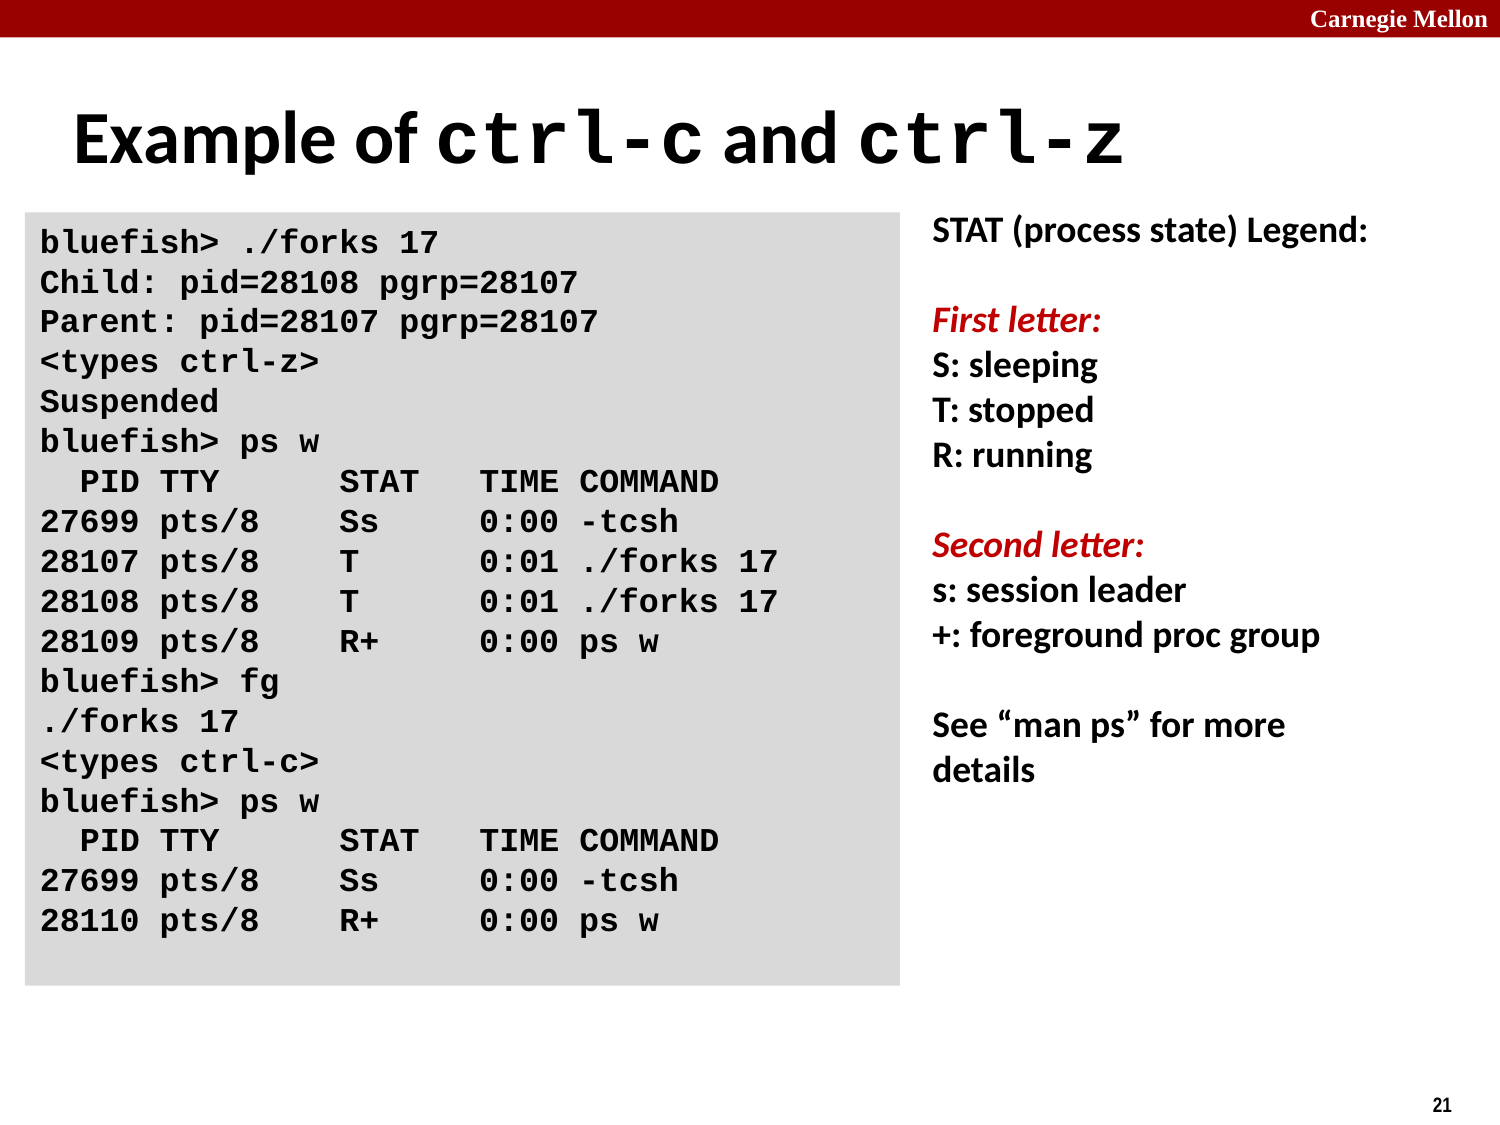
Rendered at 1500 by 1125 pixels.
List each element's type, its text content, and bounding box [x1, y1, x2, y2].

title Example of ctrl-c and ctrl-z [58, 71, 1305, 197]
text_box STAT (process state) Legend: First letter: S: sleeping T: stopped R: running Second letter: s: session leader +: foreground proc group See “man ps” for more details [924, 198, 1438, 798]
text_box bluefish> ./forks 17 Child: pid=28108 pgrp=28107 Parent: pid=28107 pgrp=28107 <types ctrl-z> Suspended bluefish> ps w PID TTY STAT TIME COMMAND 27699 pts/8 Ss 0:00 -tcsh 28107 pts/8 T 0:01 ./forks 17 28108 pts/8 T 0:01 ./forks 17 28109 pts/8 R+ 0:00 ps w bluefish> fg ./forks 17 <types ctrl-c> bluefish> ps w PID TTY STAT TIME COMMAND 27699 pts/8 Ss 0:00 -tcsh 28110 pts/8 R+ 0:00 ps w [24, 212, 900, 986]
